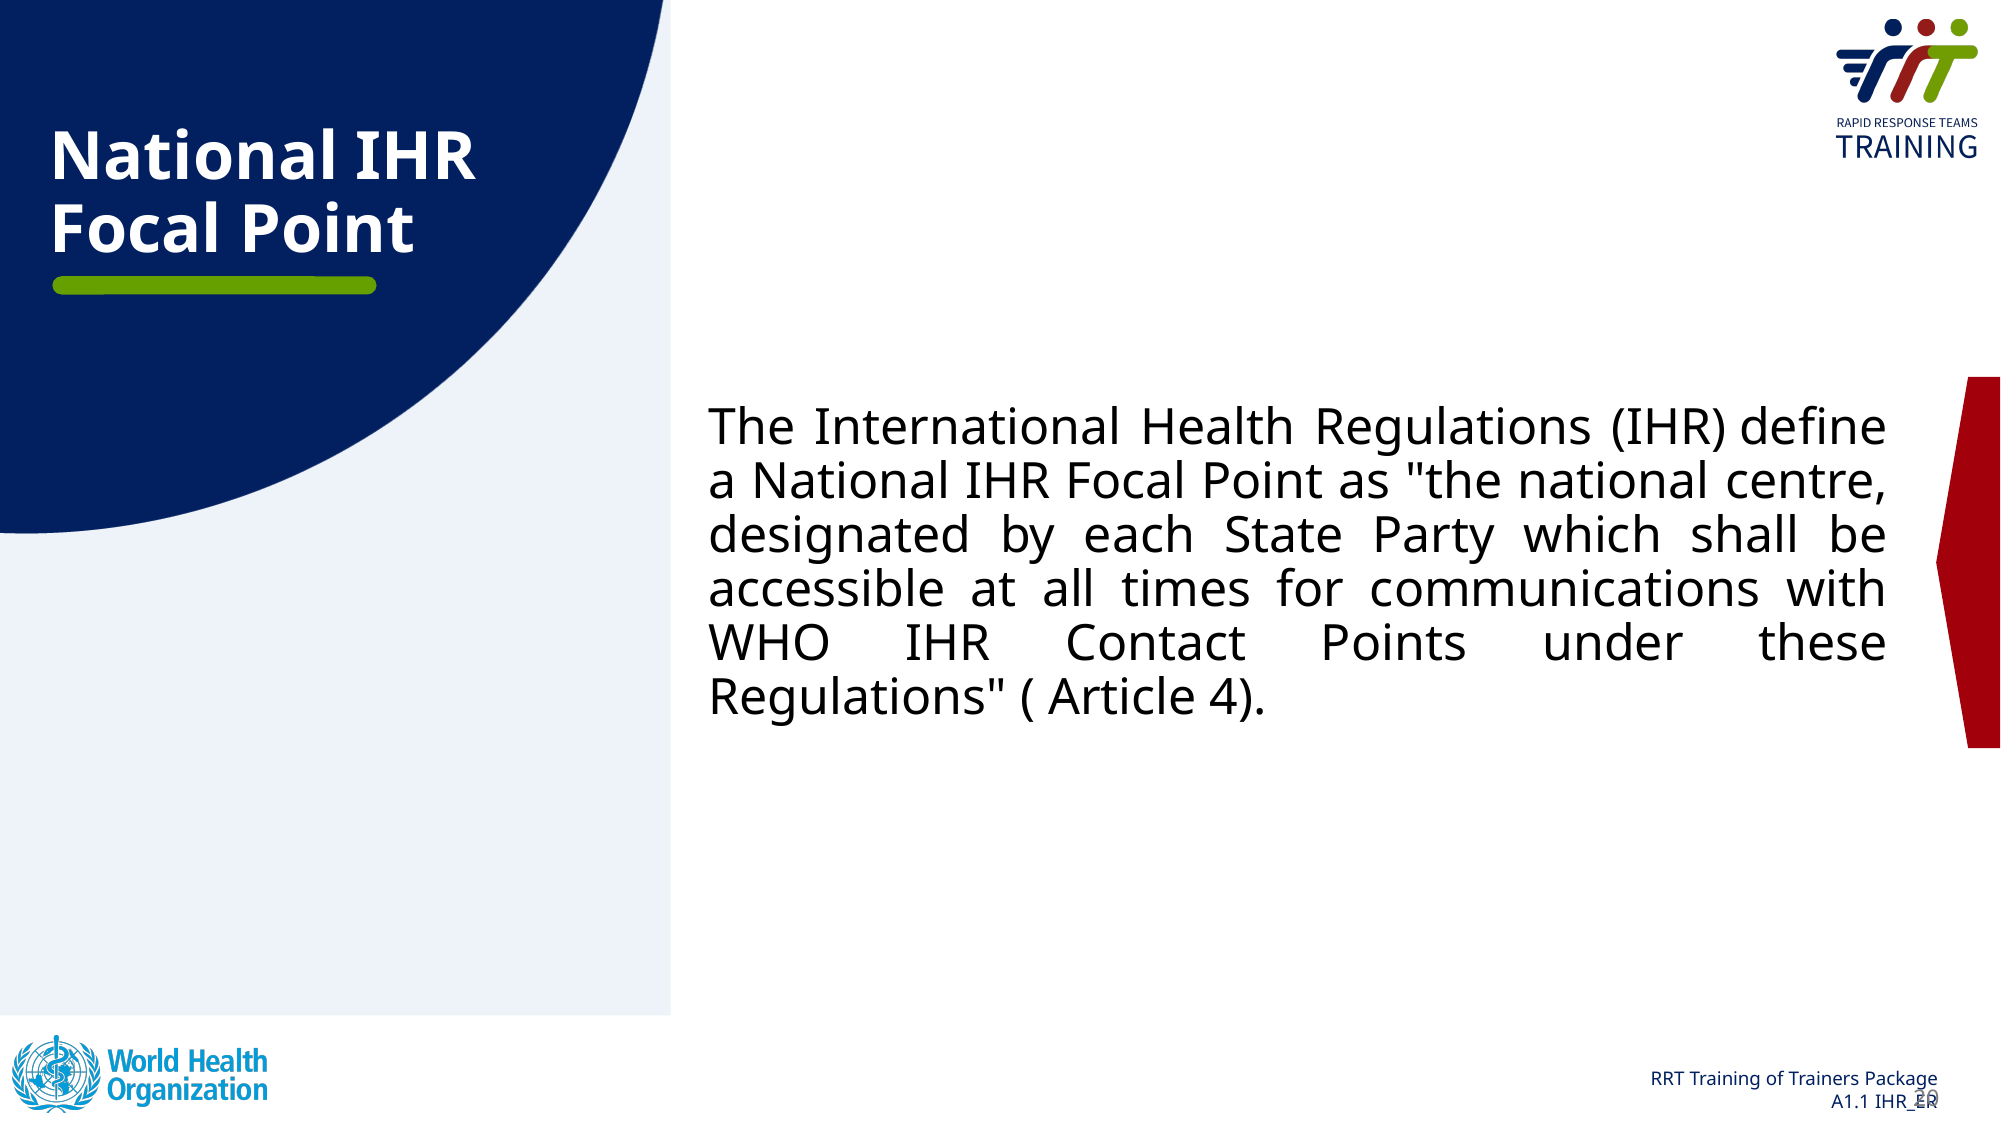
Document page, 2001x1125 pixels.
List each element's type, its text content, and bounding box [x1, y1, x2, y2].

picture [0, 0, 670, 538]
picture [58, 1050, 64, 1058]
picture [12, 1083, 48, 1113]
text_box [52, 276, 377, 295]
list The International Health Regulations (IHR) define a National IHR Focal Point as "the national centre, designated by each State Party which shall be accessible at all times for communications with WHO IHR Contact Points under these Regulations" ( Article 4). [700, 137, 1897, 925]
picture [12, 1035, 267, 1113]
title National IHR Focal Point [41, 35, 578, 354]
picture [1835, 19, 1978, 167]
